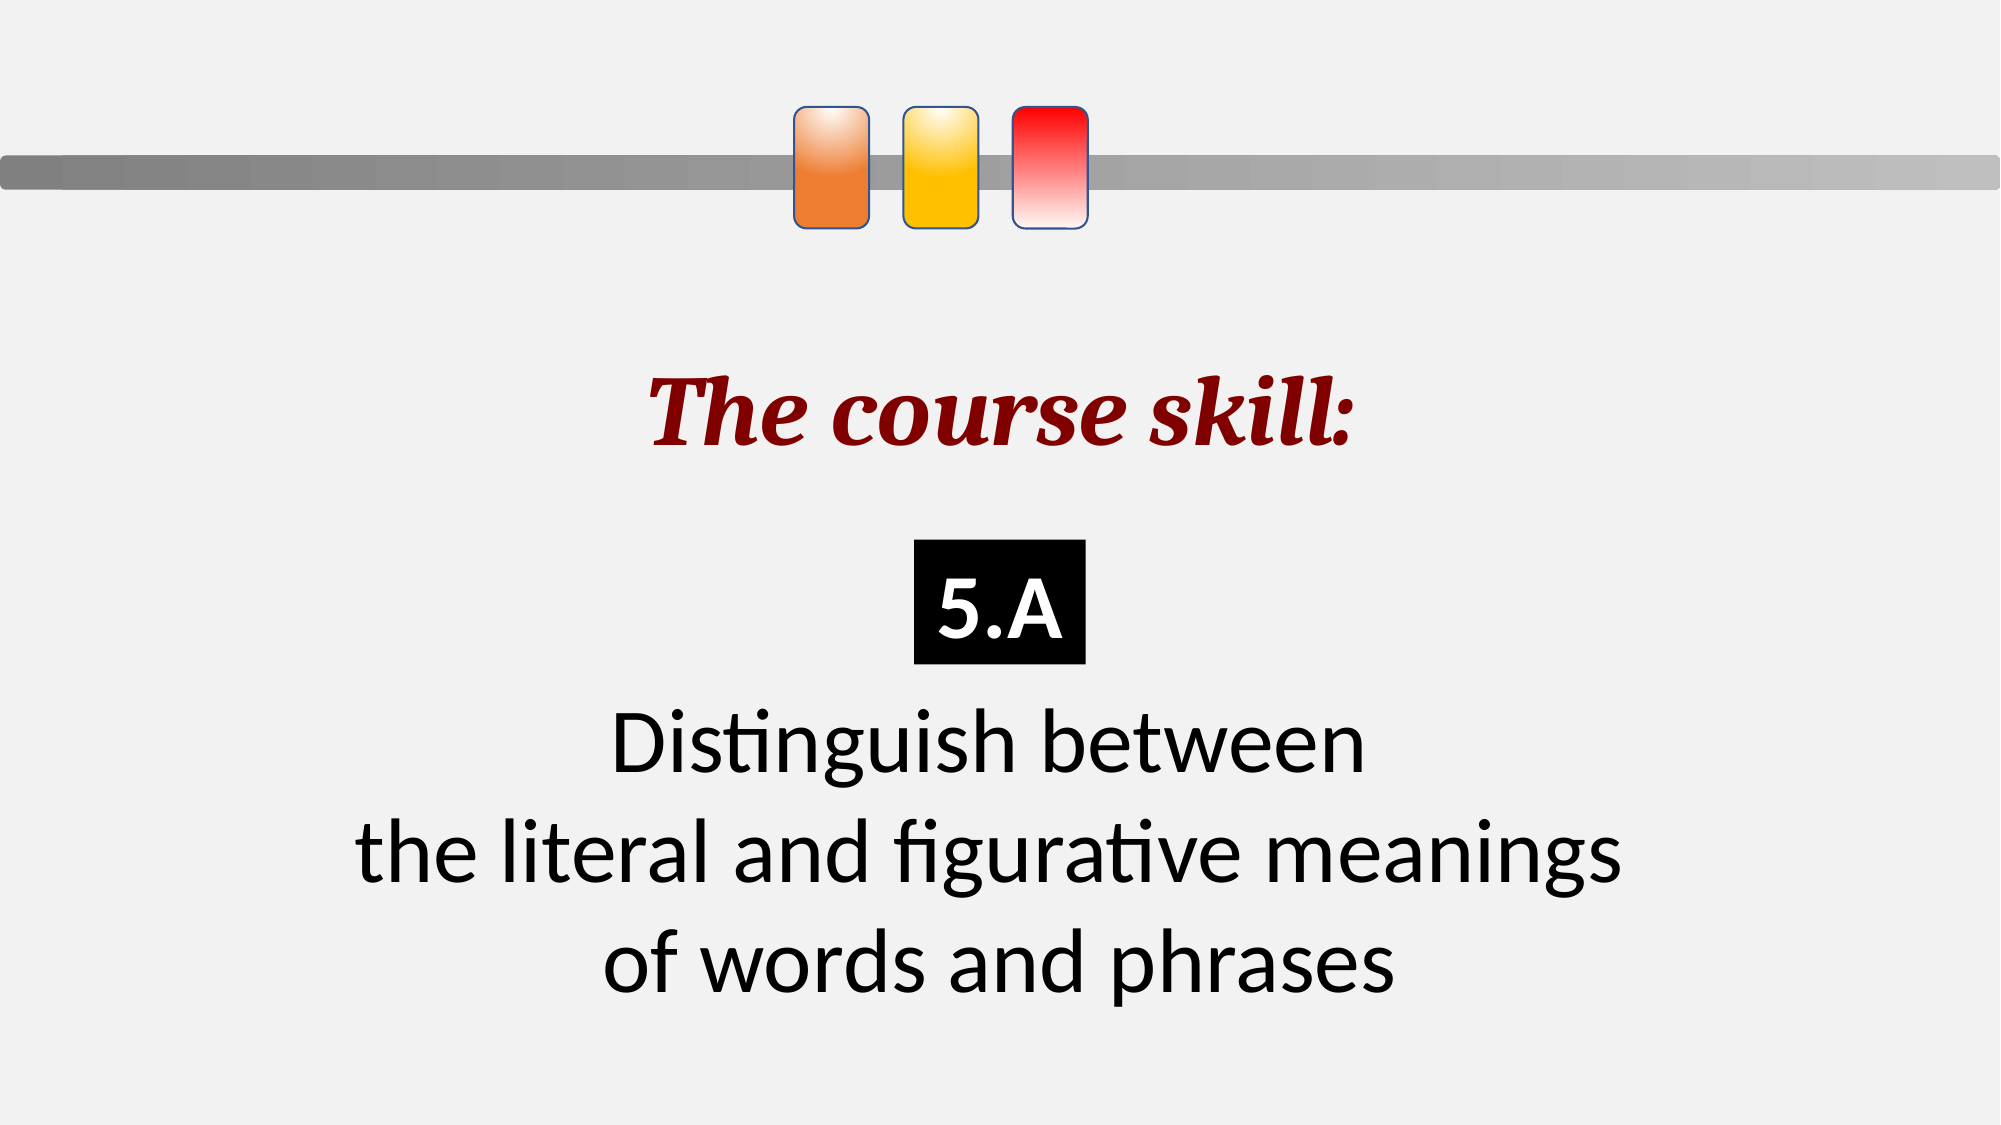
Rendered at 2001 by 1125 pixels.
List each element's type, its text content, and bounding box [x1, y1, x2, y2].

text_box [1089, 154, 2000, 191]
text_box Distinguish between the literal and figurative meanings of words and phrases [181, 546, 1819, 1018]
text_box [793, 105, 871, 230]
text_box 5.A [914, 539, 1086, 665]
text_box The course skill: [108, 337, 1892, 473]
text_box [902, 105, 980, 230]
text_box [1011, 105, 1089, 230]
text_box [0, 154, 793, 191]
text_box [980, 154, 1011, 191]
text_box [871, 154, 902, 191]
